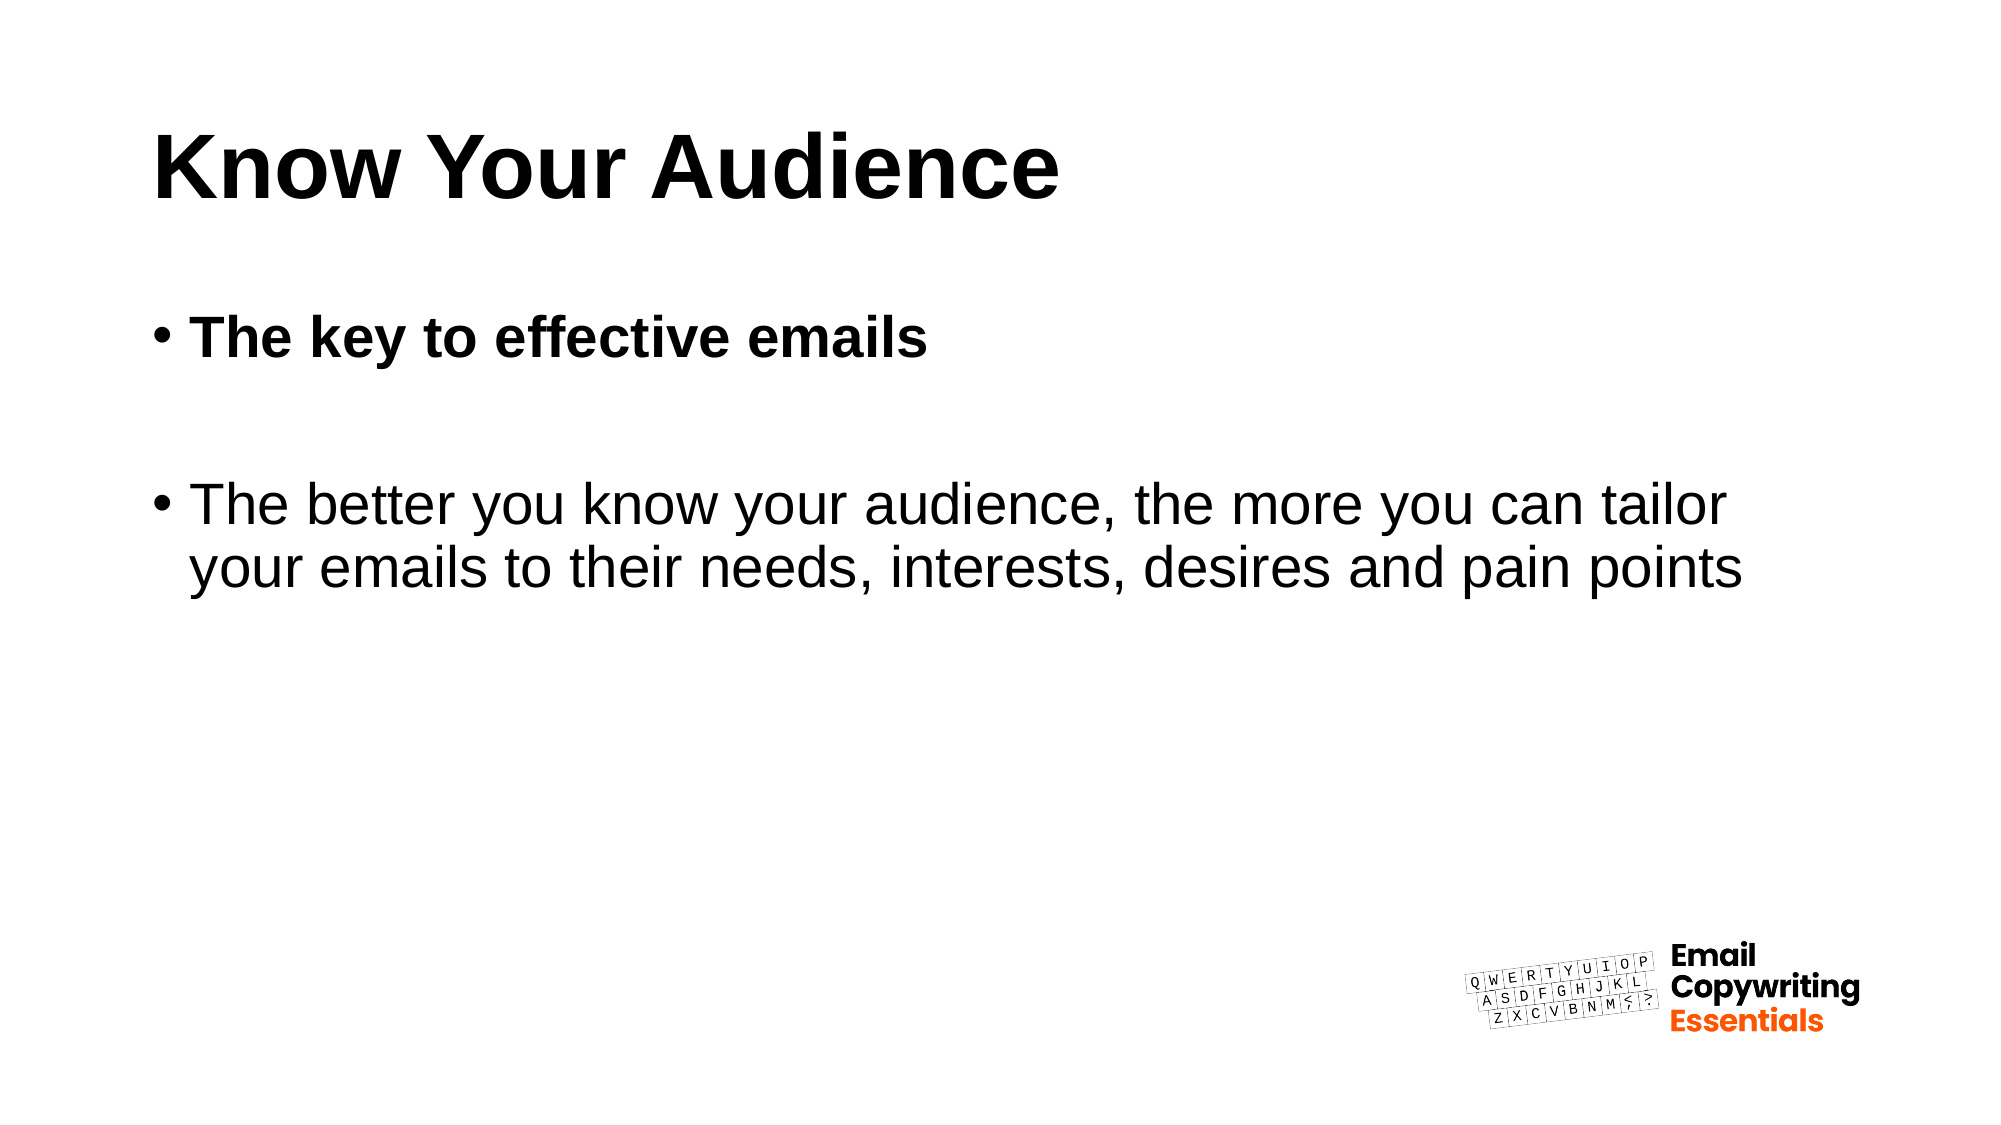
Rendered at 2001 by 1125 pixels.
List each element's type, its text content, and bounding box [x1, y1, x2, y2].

picture [1462, 1014, 1863, 1066]
title Know Your Audience [137, 59, 1863, 278]
list The key to effective emails The better you know your audience, the more you can tailor your emails to their needs, interests, desires and pain points [137, 299, 1863, 1014]
